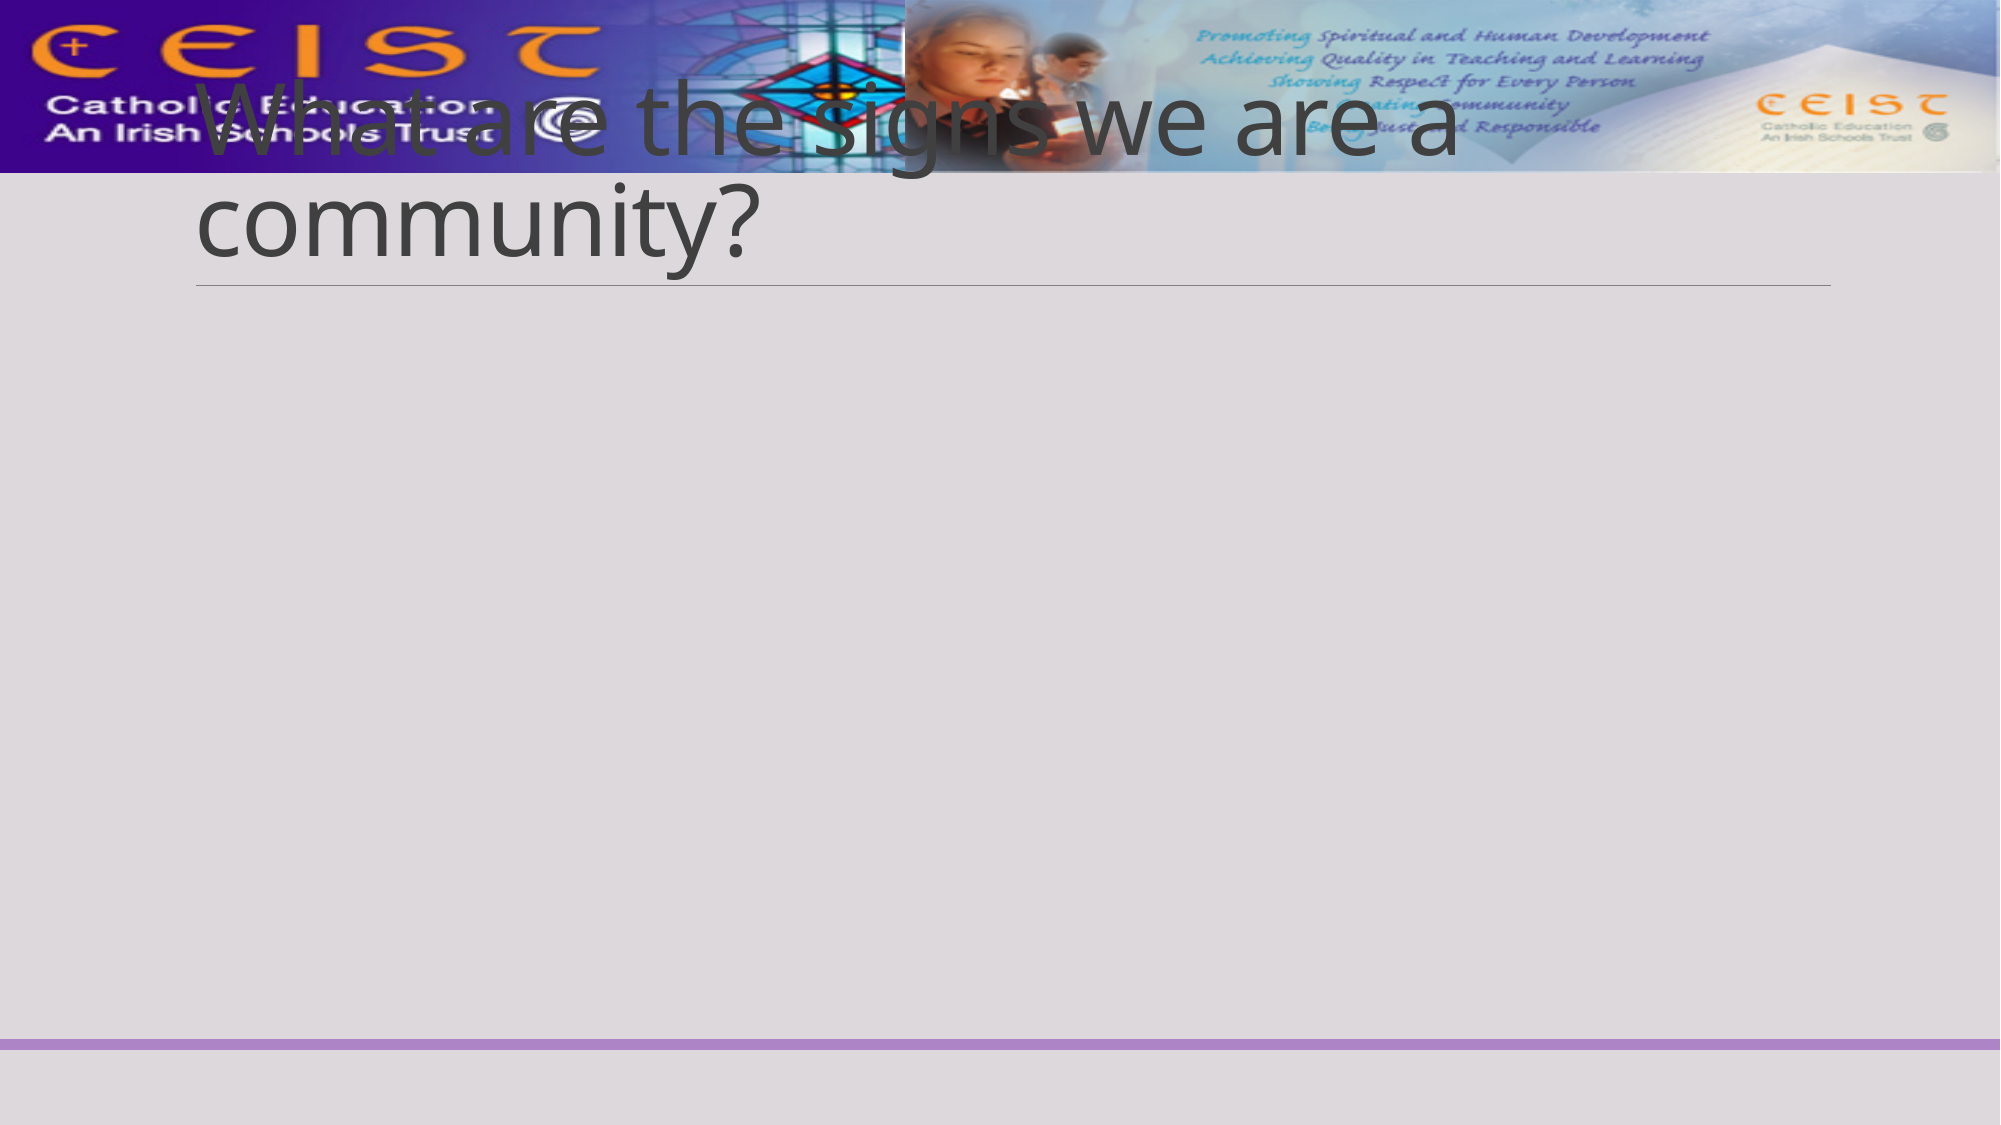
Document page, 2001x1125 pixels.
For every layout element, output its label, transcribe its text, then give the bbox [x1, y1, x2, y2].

title What are the signs we are a community? [179, 47, 1830, 285]
picture [0, 0, 2000, 173]
